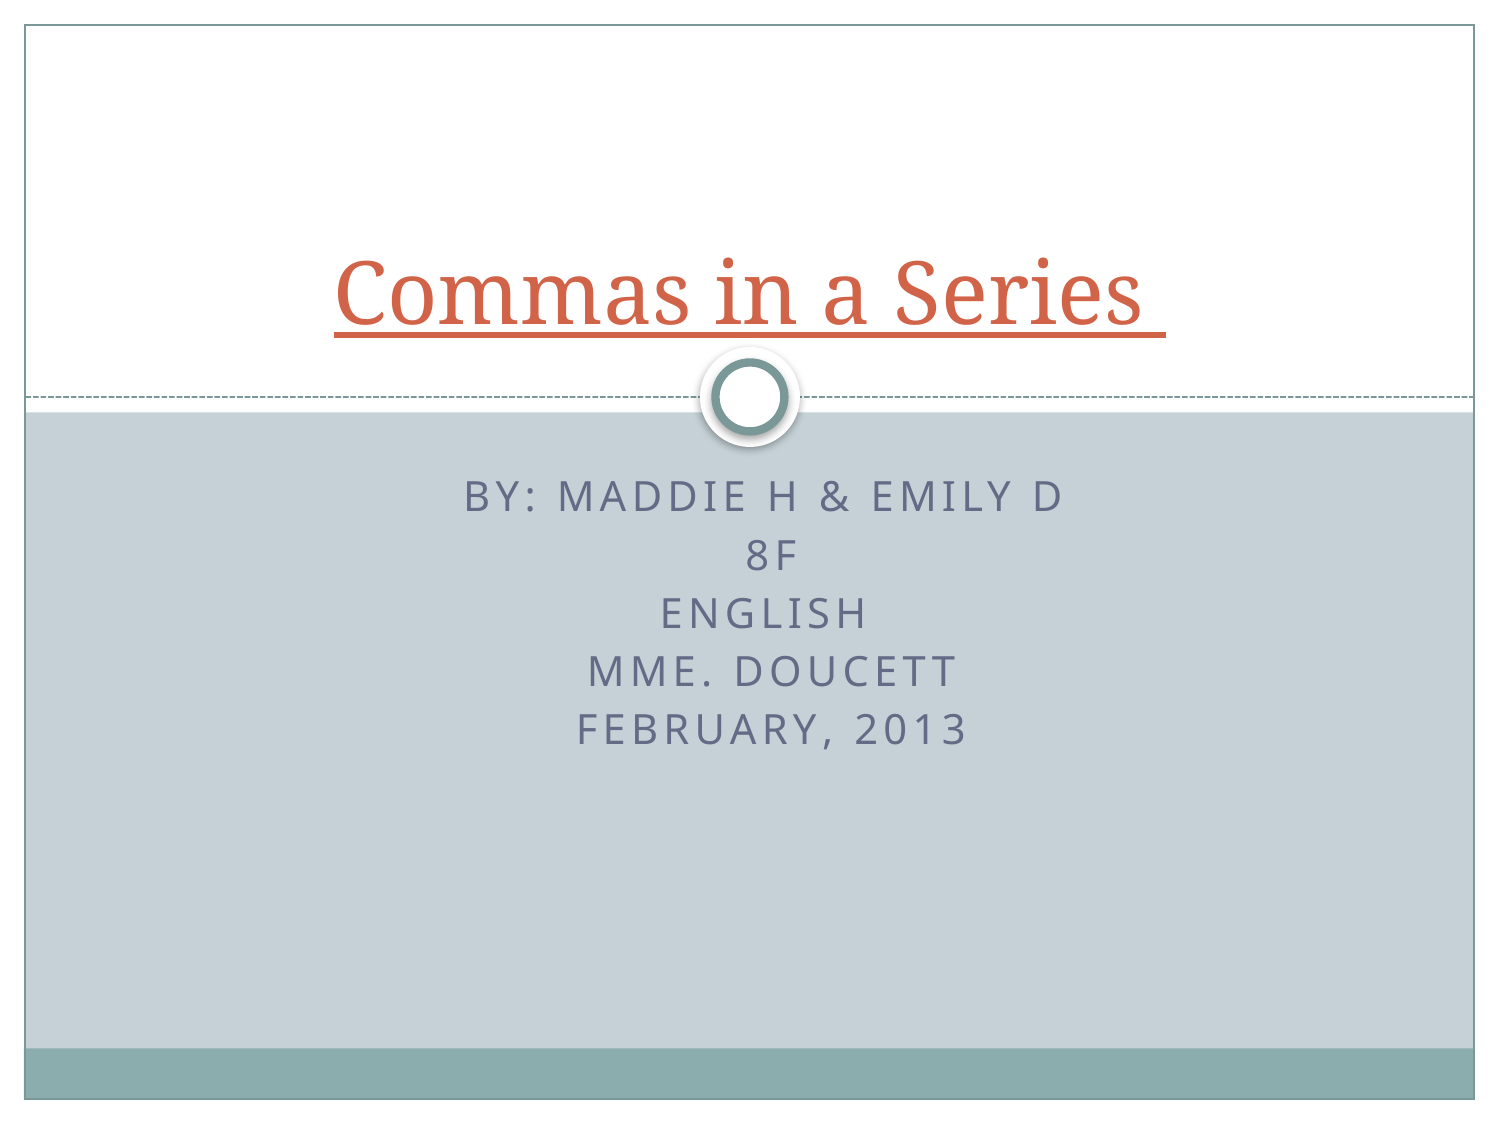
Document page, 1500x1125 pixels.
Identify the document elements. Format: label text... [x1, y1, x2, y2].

subtitle By: Maddie H & Emily d 8F English Mme. Doucett February, 2013 [225, 462, 1317, 823]
title Commas in a Series [112, 62, 1388, 350]
